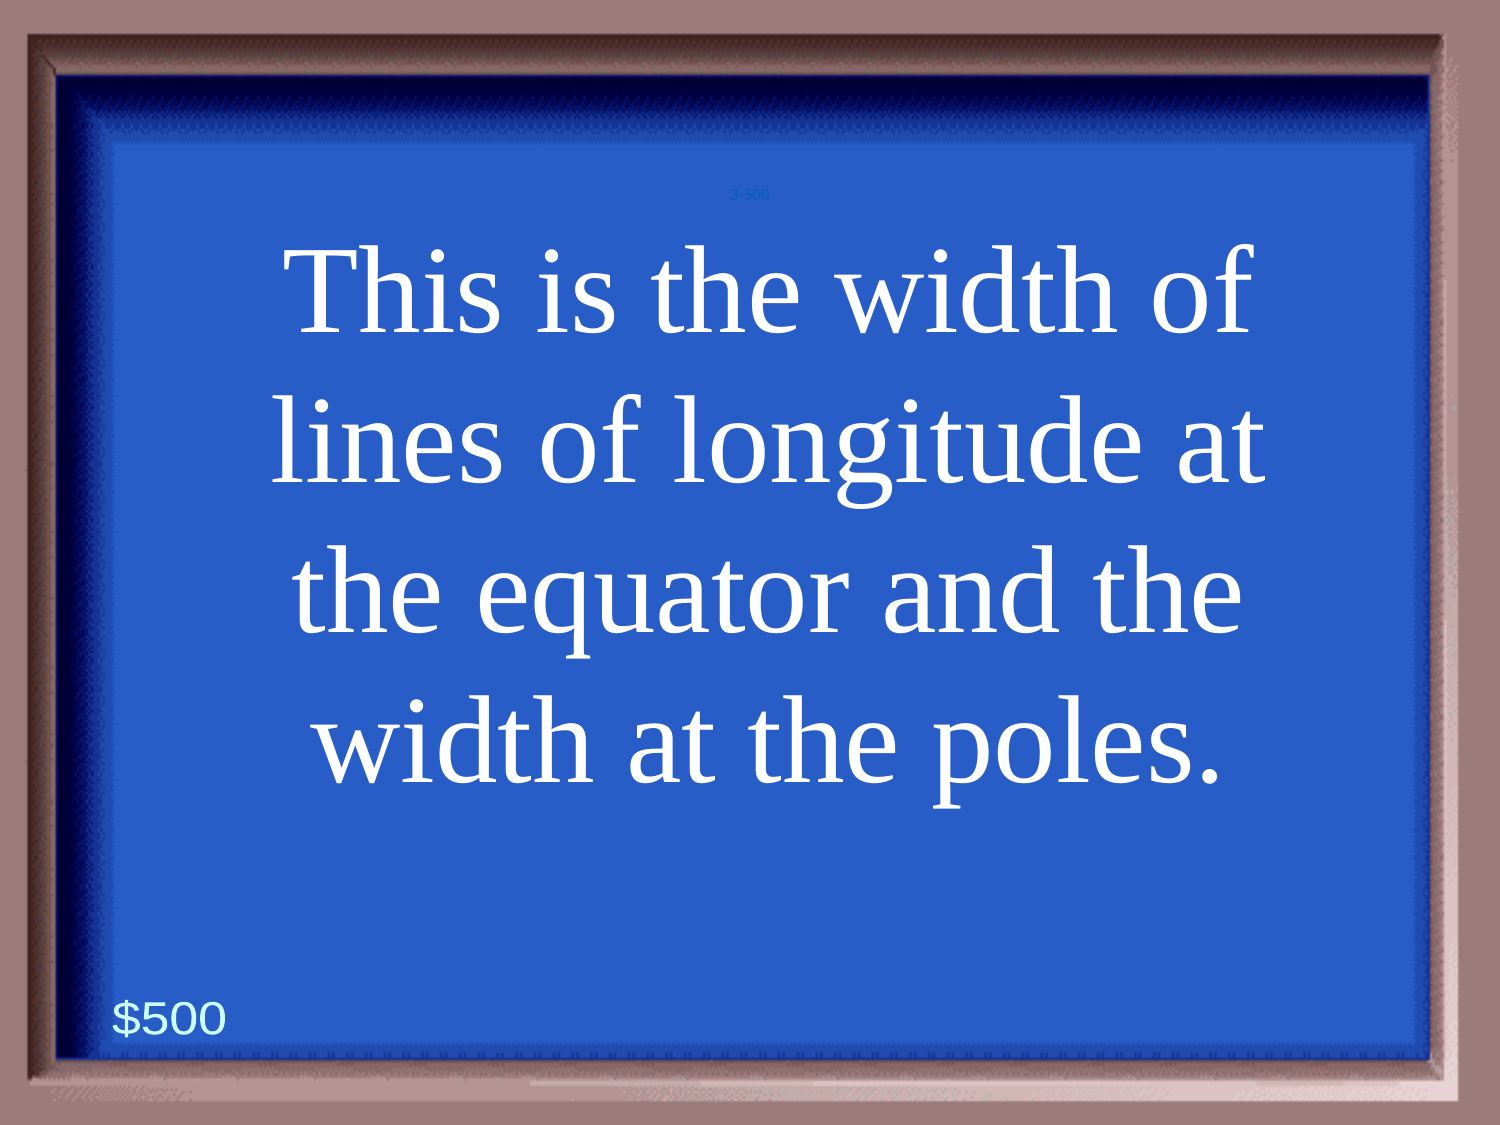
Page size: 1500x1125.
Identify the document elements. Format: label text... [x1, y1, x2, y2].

text_box This is the width of lines of longitude at the equator and the width at the poles. [199, 199, 1338, 815]
picture [0, 0, 1500, 1125]
title 3-500 [112, 99, 1388, 288]
